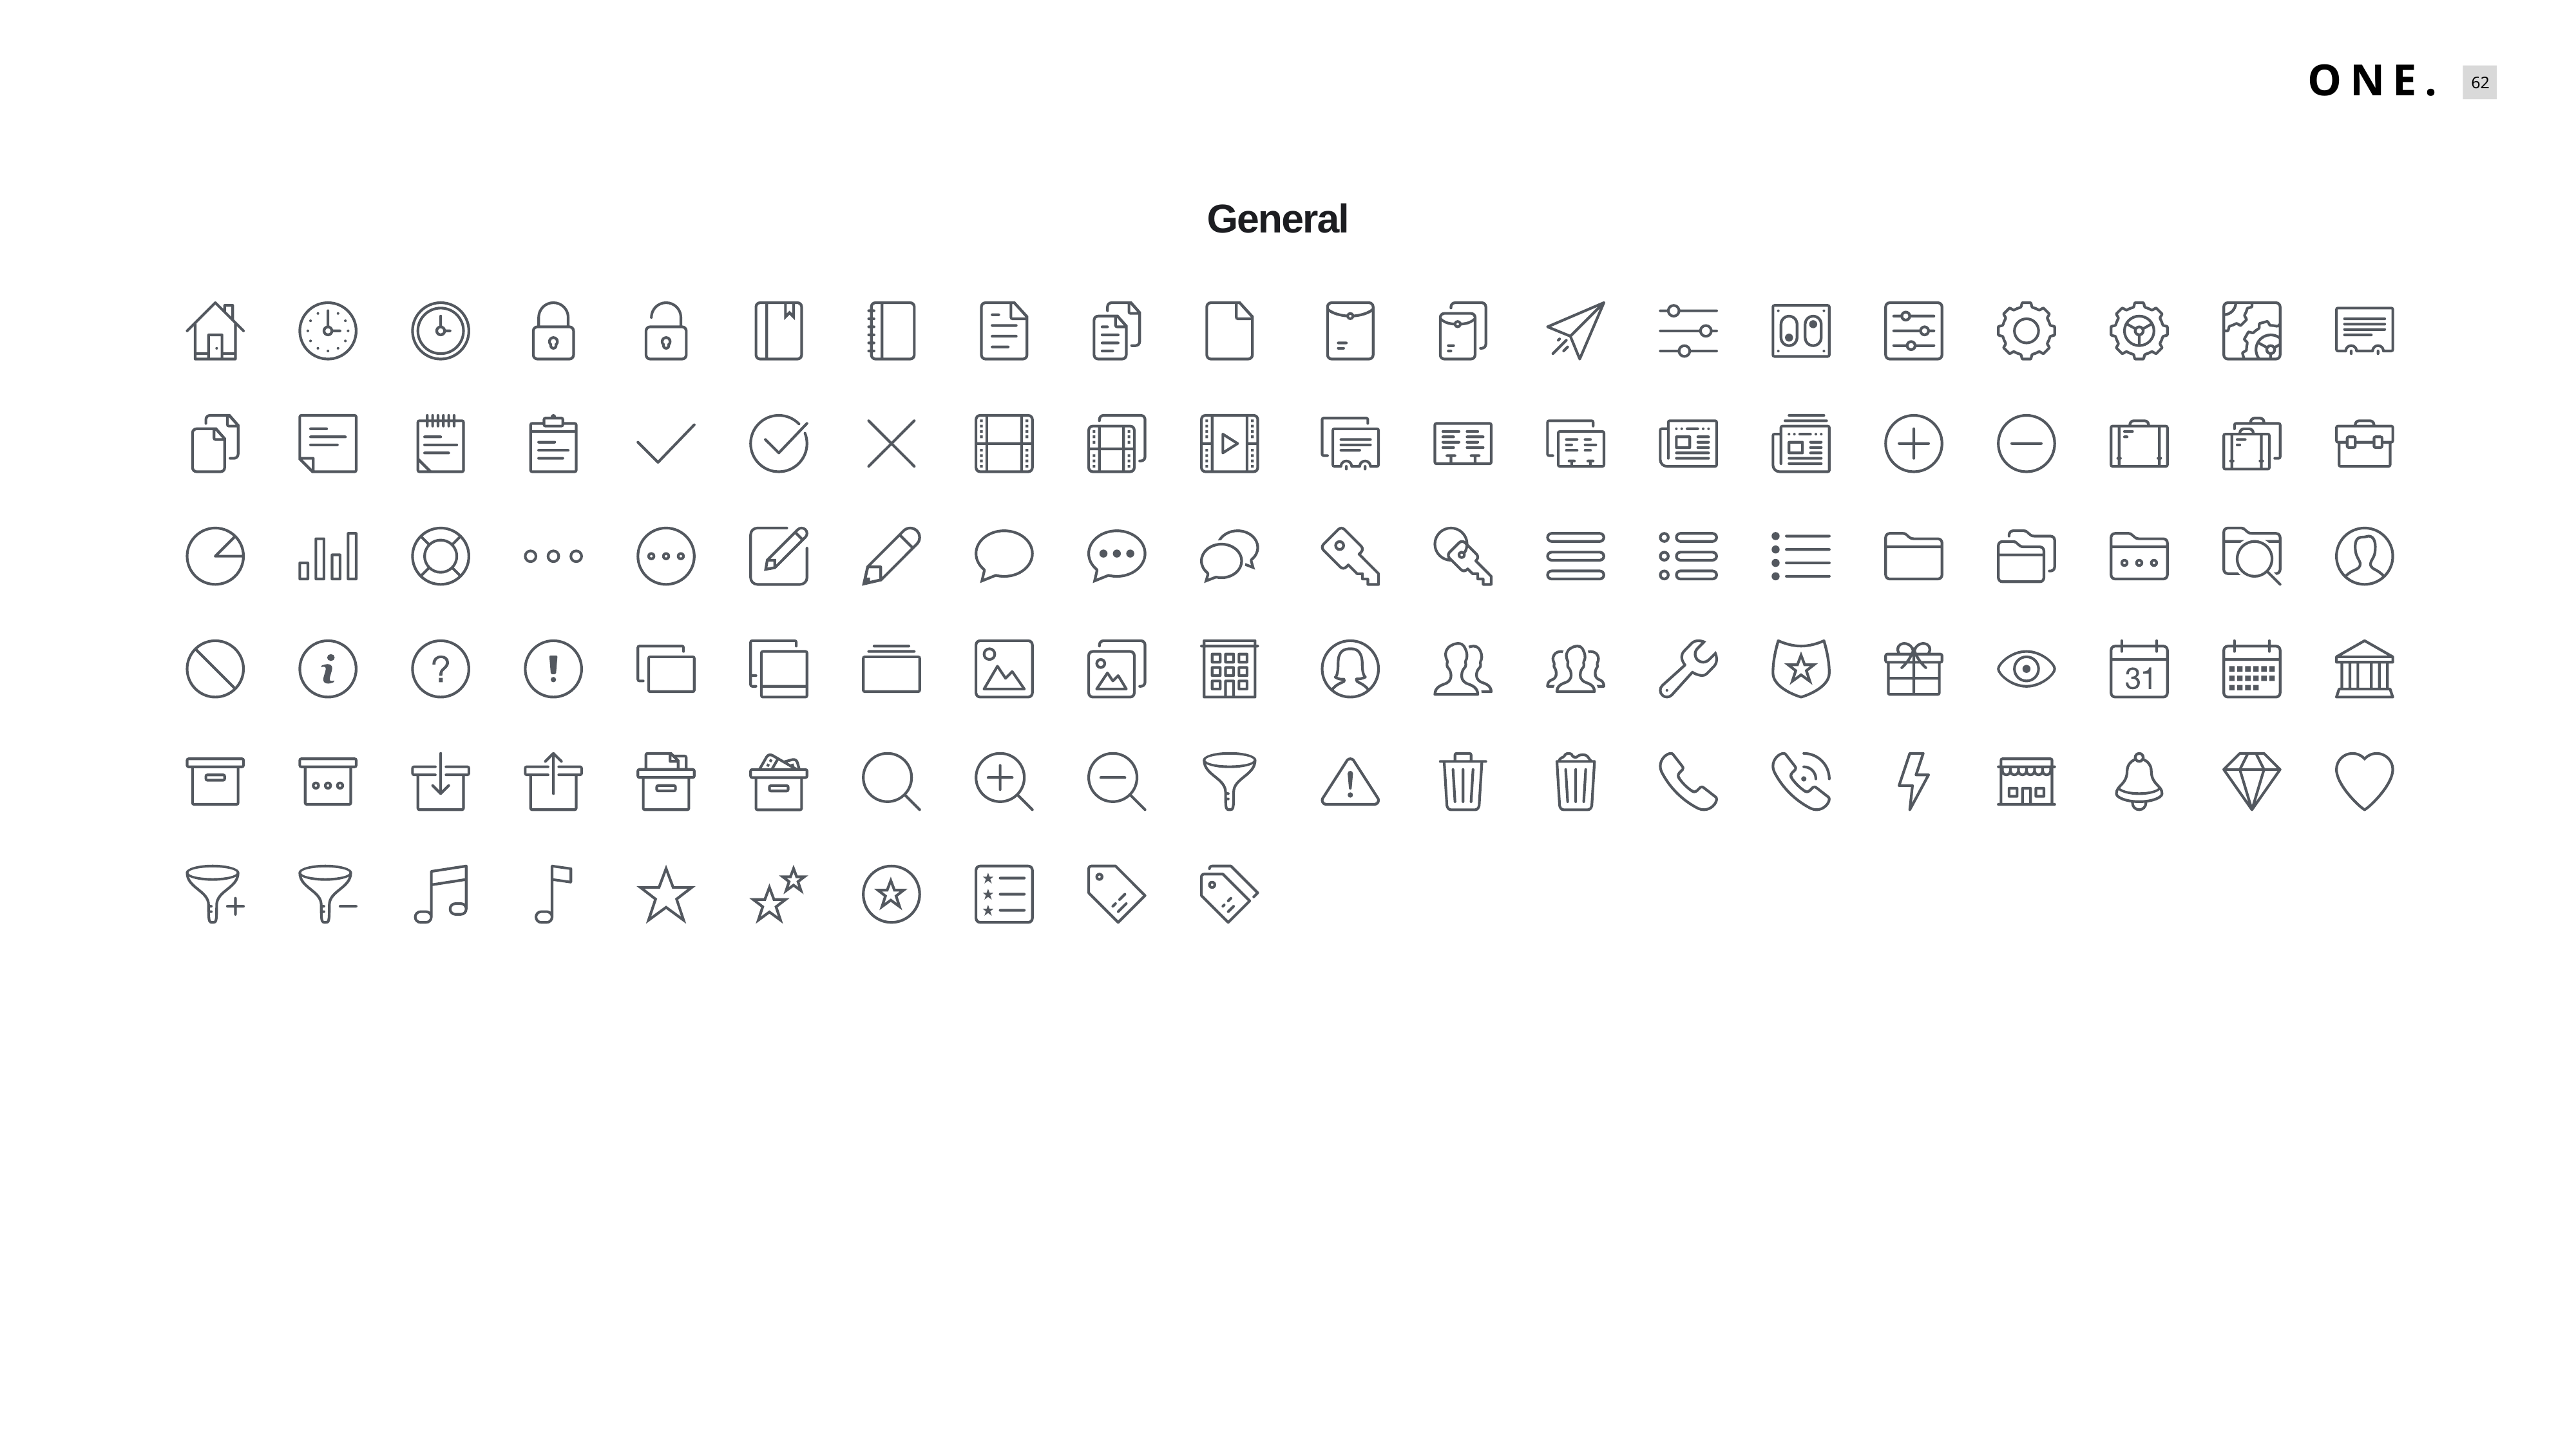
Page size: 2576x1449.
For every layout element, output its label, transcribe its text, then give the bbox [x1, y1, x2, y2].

text_box [1468, 645, 1493, 694]
text_box [975, 752, 1034, 811]
text_box [862, 655, 921, 694]
text_box [636, 864, 696, 924]
text_box [524, 549, 538, 564]
text_box [1771, 752, 1831, 811]
text_box [749, 753, 808, 811]
text_box [1331, 427, 1380, 468]
text_box [186, 301, 245, 361]
text_box [2007, 529, 2056, 573]
text_box [1785, 548, 1831, 551]
text_box [1087, 864, 1147, 924]
text_box [1546, 650, 1564, 688]
text_box [1997, 301, 2056, 361]
text_box [1200, 873, 1252, 924]
text_box General [1203, 188, 1354, 245]
text_box [749, 639, 798, 688]
text_box [1783, 419, 1828, 422]
text_box [2335, 307, 2394, 353]
text_box [1659, 569, 1670, 581]
text_box [1659, 344, 1718, 358]
text_box [2110, 532, 2169, 581]
text_box [431, 752, 450, 795]
text_box [1997, 540, 2046, 583]
text_box [1884, 413, 1943, 473]
text_box [534, 864, 573, 924]
text_box [862, 864, 921, 924]
text_box [1106, 301, 1141, 347]
text_box [2335, 419, 2394, 468]
text_box [314, 537, 325, 581]
text_box [1659, 639, 1718, 699]
text_box [1587, 650, 1606, 688]
text_box [862, 526, 921, 586]
text_box [636, 423, 696, 464]
text_box [2110, 419, 2169, 468]
text_box [2222, 526, 2282, 575]
text_box [2335, 752, 2394, 811]
text_box [749, 883, 790, 924]
text_box [524, 765, 583, 811]
text_box [754, 301, 803, 361]
text_box [1321, 757, 1380, 806]
text_box [1771, 424, 1831, 473]
text_box [298, 413, 358, 473]
text_box [1433, 642, 1480, 696]
text_box [980, 301, 1029, 361]
text_box [1557, 430, 1606, 468]
text_box [1659, 304, 1718, 317]
text_box [524, 639, 583, 699]
text_box [636, 645, 685, 683]
text_box [411, 301, 470, 361]
text_box [298, 757, 358, 806]
text_box [2335, 639, 2394, 699]
text_box [204, 413, 240, 460]
text_box [411, 526, 470, 586]
text_box [1884, 532, 1943, 581]
text_box [1087, 424, 1136, 473]
text_box [544, 752, 563, 795]
text_box [1771, 545, 1780, 554]
text_box [411, 639, 470, 699]
text_box [531, 301, 575, 361]
text_box [749, 413, 808, 473]
text_box [2349, 349, 2353, 355]
text_box [338, 905, 358, 908]
text_box [1433, 422, 1493, 466]
text_box [1321, 417, 1369, 457]
text_box [1205, 301, 1254, 361]
text_box [1675, 569, 1718, 581]
text_box [867, 301, 916, 361]
text_box [186, 864, 240, 924]
text_box [975, 864, 1034, 924]
text_box [1884, 301, 1943, 361]
text_box [1785, 562, 1831, 565]
text_box [1321, 526, 1380, 586]
text_box [647, 655, 696, 694]
text_box [1344, 465, 1348, 471]
text_box [1087, 529, 1147, 583]
text_box [1771, 572, 1780, 581]
text_box [1898, 752, 1931, 811]
text_box [749, 526, 808, 586]
text_box [779, 864, 808, 895]
text_box [1087, 752, 1147, 811]
text_box [411, 765, 470, 811]
text_box [1659, 324, 1718, 338]
text_box [1200, 542, 1243, 583]
text_box [1200, 413, 1259, 473]
text_box [569, 549, 583, 564]
text_box [1200, 639, 1259, 699]
text_box [529, 413, 578, 473]
text_box [1771, 639, 1831, 699]
text_box [1659, 419, 1718, 468]
text_box [225, 896, 245, 916]
text_box [872, 645, 911, 648]
text_box [975, 529, 1034, 583]
text_box [2222, 639, 2282, 699]
text_box [1555, 752, 1596, 811]
text_box [191, 427, 226, 473]
text_box [1785, 535, 1831, 538]
text_box [1438, 752, 1487, 811]
text_box [1771, 304, 1831, 358]
text_box [1546, 551, 1606, 562]
text_box [330, 553, 341, 581]
text_box [2222, 427, 2271, 471]
text_box [414, 864, 468, 924]
text_box [1449, 301, 1487, 350]
text_box [1659, 752, 1718, 811]
text_box [1098, 413, 1147, 462]
text_box [1785, 574, 1831, 578]
text_box [186, 757, 245, 806]
text_box [546, 549, 560, 564]
text_box [2335, 526, 2394, 586]
text_box [2376, 349, 2380, 355]
text_box [1433, 526, 1493, 586]
text_box [1087, 650, 1136, 699]
text_box [298, 301, 358, 361]
text_box [1203, 752, 1257, 811]
text_box [1208, 864, 1259, 898]
text_box [1675, 551, 1718, 562]
text_box [347, 532, 358, 581]
text_box [1217, 529, 1259, 570]
text_box [298, 864, 352, 924]
text_box [975, 639, 1034, 699]
text_box [298, 639, 358, 699]
text_box [186, 526, 245, 586]
text_box [2235, 540, 2282, 586]
text_box [1438, 312, 1477, 361]
text_box [1675, 532, 1718, 543]
text_box [759, 650, 808, 699]
text_box [867, 419, 916, 468]
text_box [2110, 639, 2169, 699]
text_box [1364, 465, 1367, 471]
text_box [1771, 558, 1780, 567]
text_box [1546, 569, 1606, 581]
text_box [2222, 301, 2282, 361]
text_box [1555, 645, 1596, 694]
text_box [644, 301, 688, 361]
text_box [186, 639, 245, 699]
text_box [1771, 532, 1780, 540]
text_box [1546, 532, 1606, 543]
text_box [1546, 301, 1606, 361]
text_box [975, 413, 1034, 473]
text_box [2110, 301, 2169, 361]
text_box [862, 752, 921, 811]
text_box [1098, 639, 1147, 688]
text_box [1997, 650, 2056, 688]
text_box [2222, 752, 2282, 811]
text_box [1321, 639, 1380, 699]
text_box [867, 650, 916, 653]
text_box [2233, 417, 2282, 460]
text_box [416, 413, 465, 473]
text_box [1326, 301, 1375, 361]
text_box [1884, 642, 1943, 696]
text_box [636, 752, 696, 811]
text_box [1659, 532, 1670, 543]
text_box [1788, 413, 1826, 417]
text_box [1546, 419, 1595, 457]
text_box [1092, 314, 1128, 361]
text_box [1659, 551, 1670, 562]
text_box [1997, 757, 2056, 806]
text_box [298, 562, 310, 581]
text_box [2115, 752, 2164, 811]
text_box [1997, 413, 2056, 473]
text_box [636, 526, 696, 586]
